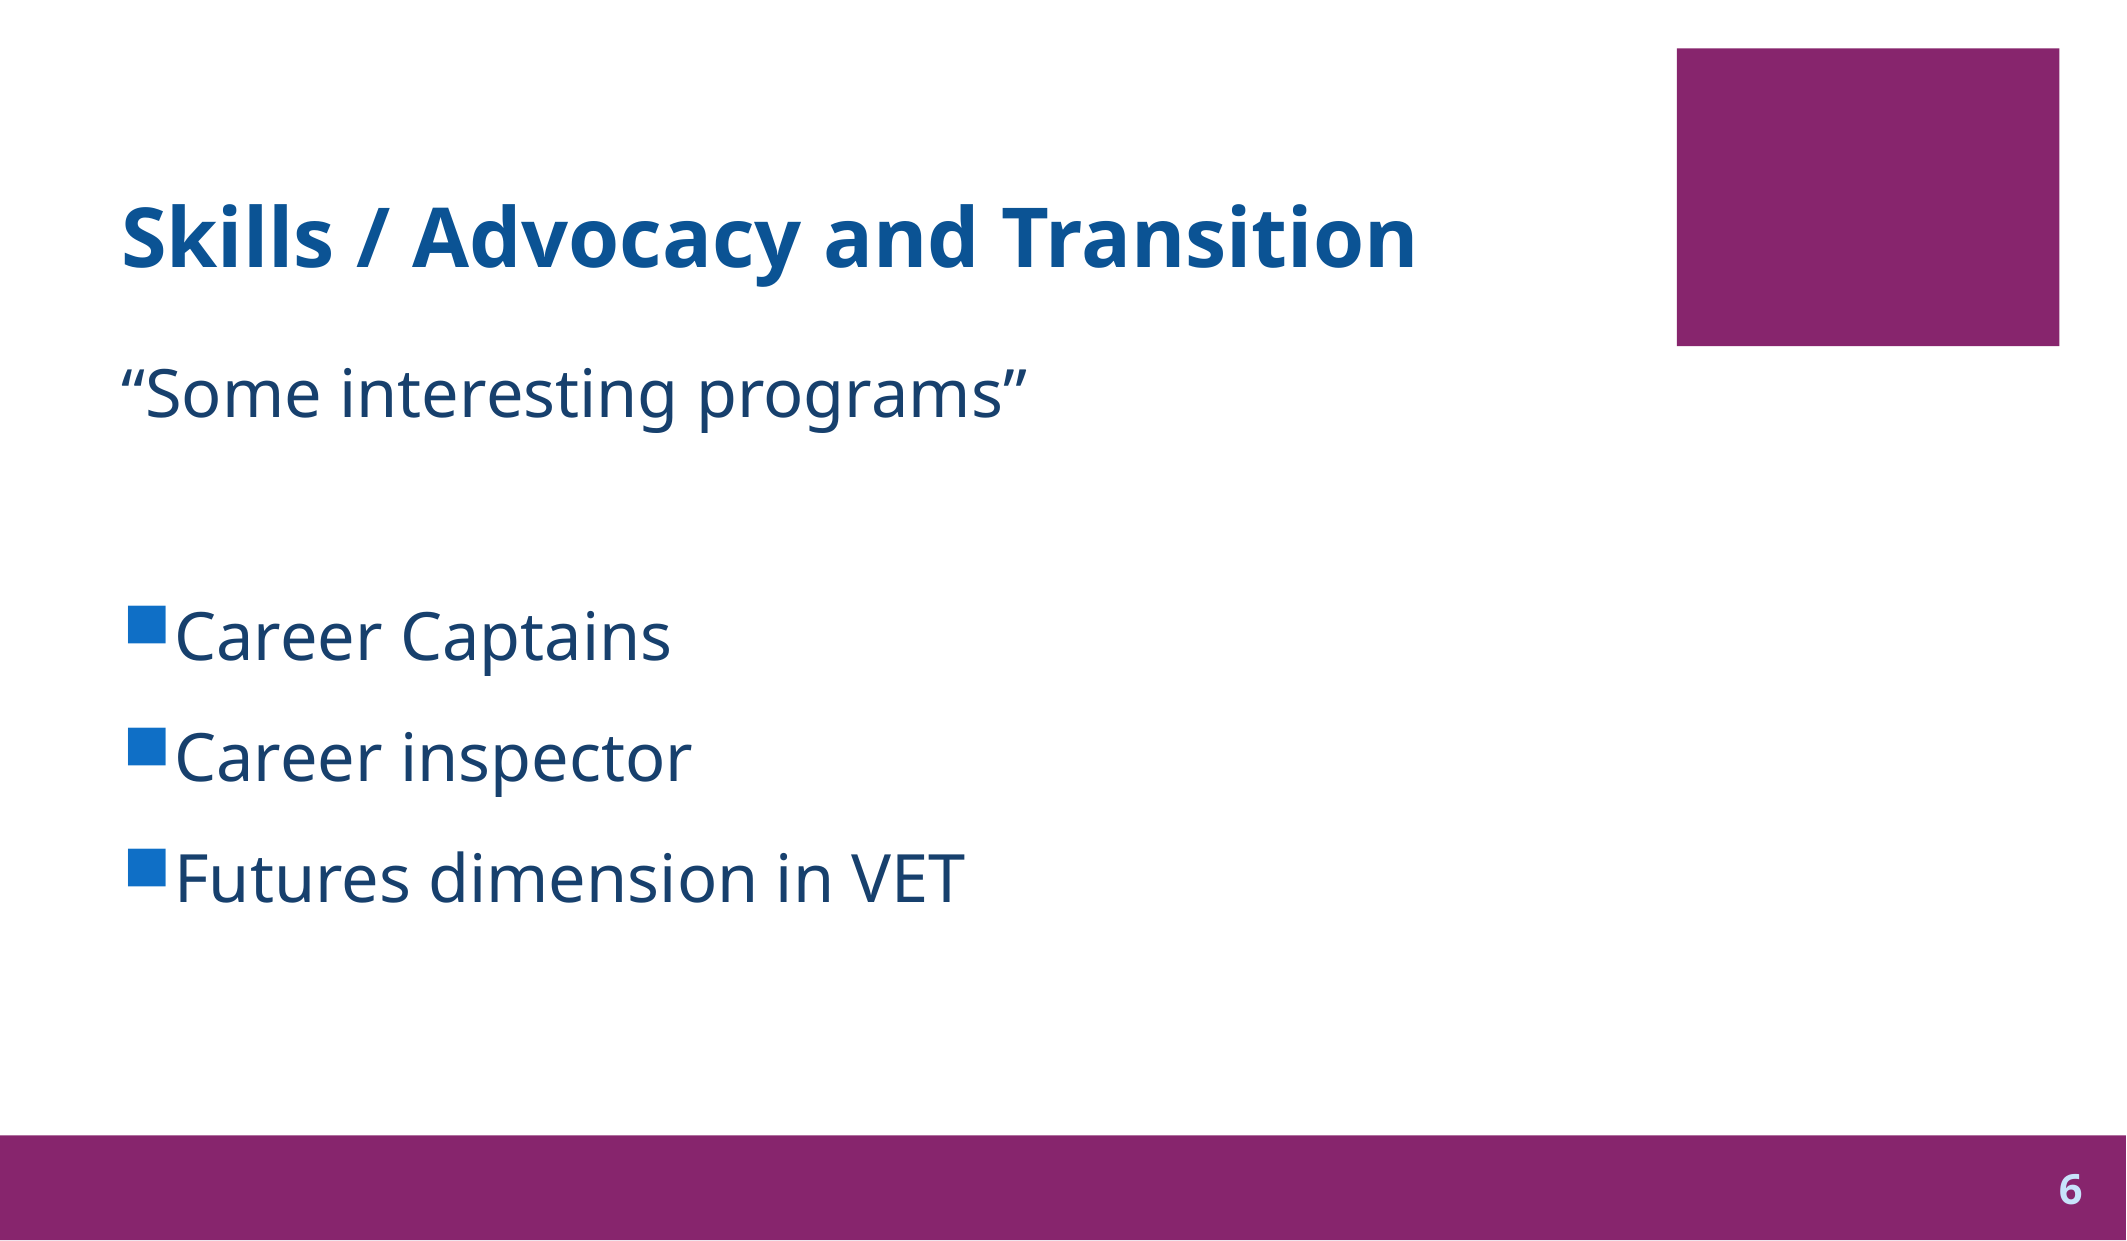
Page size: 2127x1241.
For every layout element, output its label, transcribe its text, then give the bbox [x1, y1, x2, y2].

title Skills / Advocacy and Transition [106, 132, 1620, 292]
list “Some interesting programs” Career Captains Career inspector Futures dimension in VET [106, 343, 1620, 1108]
slide_number 6 [1619, 1154, 2098, 1221]
footer [0, 1135, 2126, 1241]
